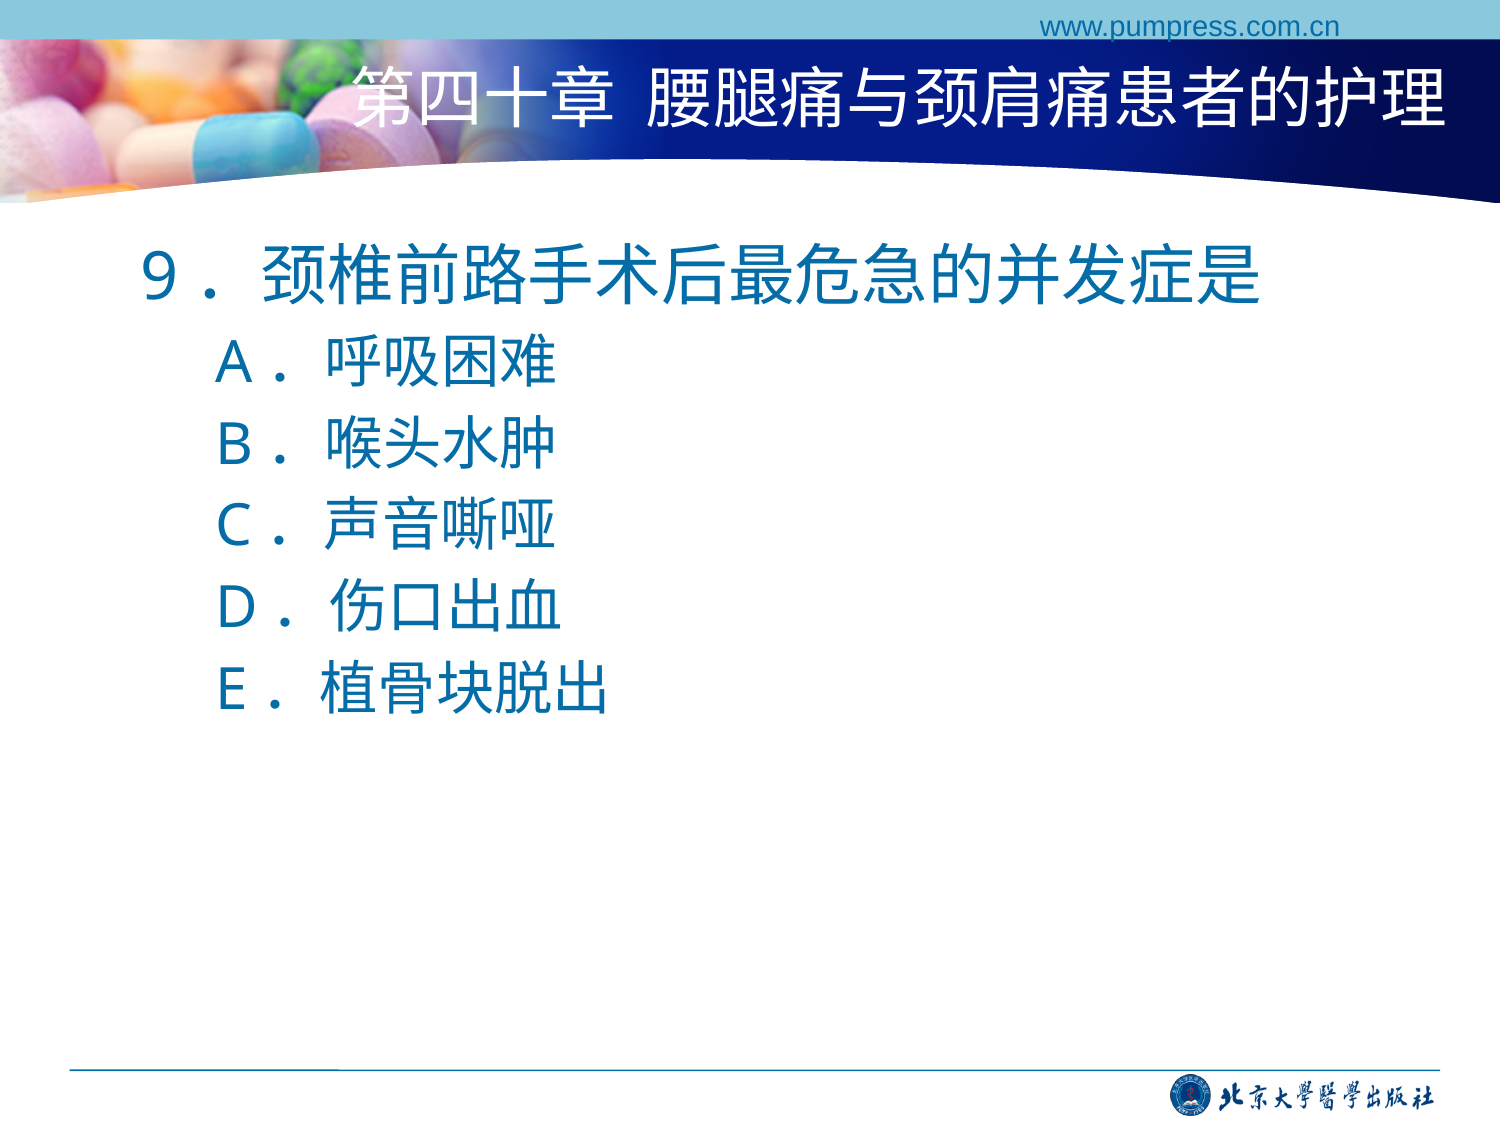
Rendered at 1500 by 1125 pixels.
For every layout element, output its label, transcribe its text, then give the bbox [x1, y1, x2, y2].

list 9．颈椎前路手术后最危急的并发症是 A．呼吸困难 B．喉头水肿 C．声音嘶哑 D．伤口出血 E．植骨块脱出 [49, 224, 1463, 1026]
title 第四十章 腰腿痛与颈肩痛患者的护理 [137, 49, 1463, 143]
picture [0, 40, 1500, 203]
picture [1170, 1074, 1436, 1118]
slide_number www.pumpress.com.cn [1025, 0, 1463, 38]
